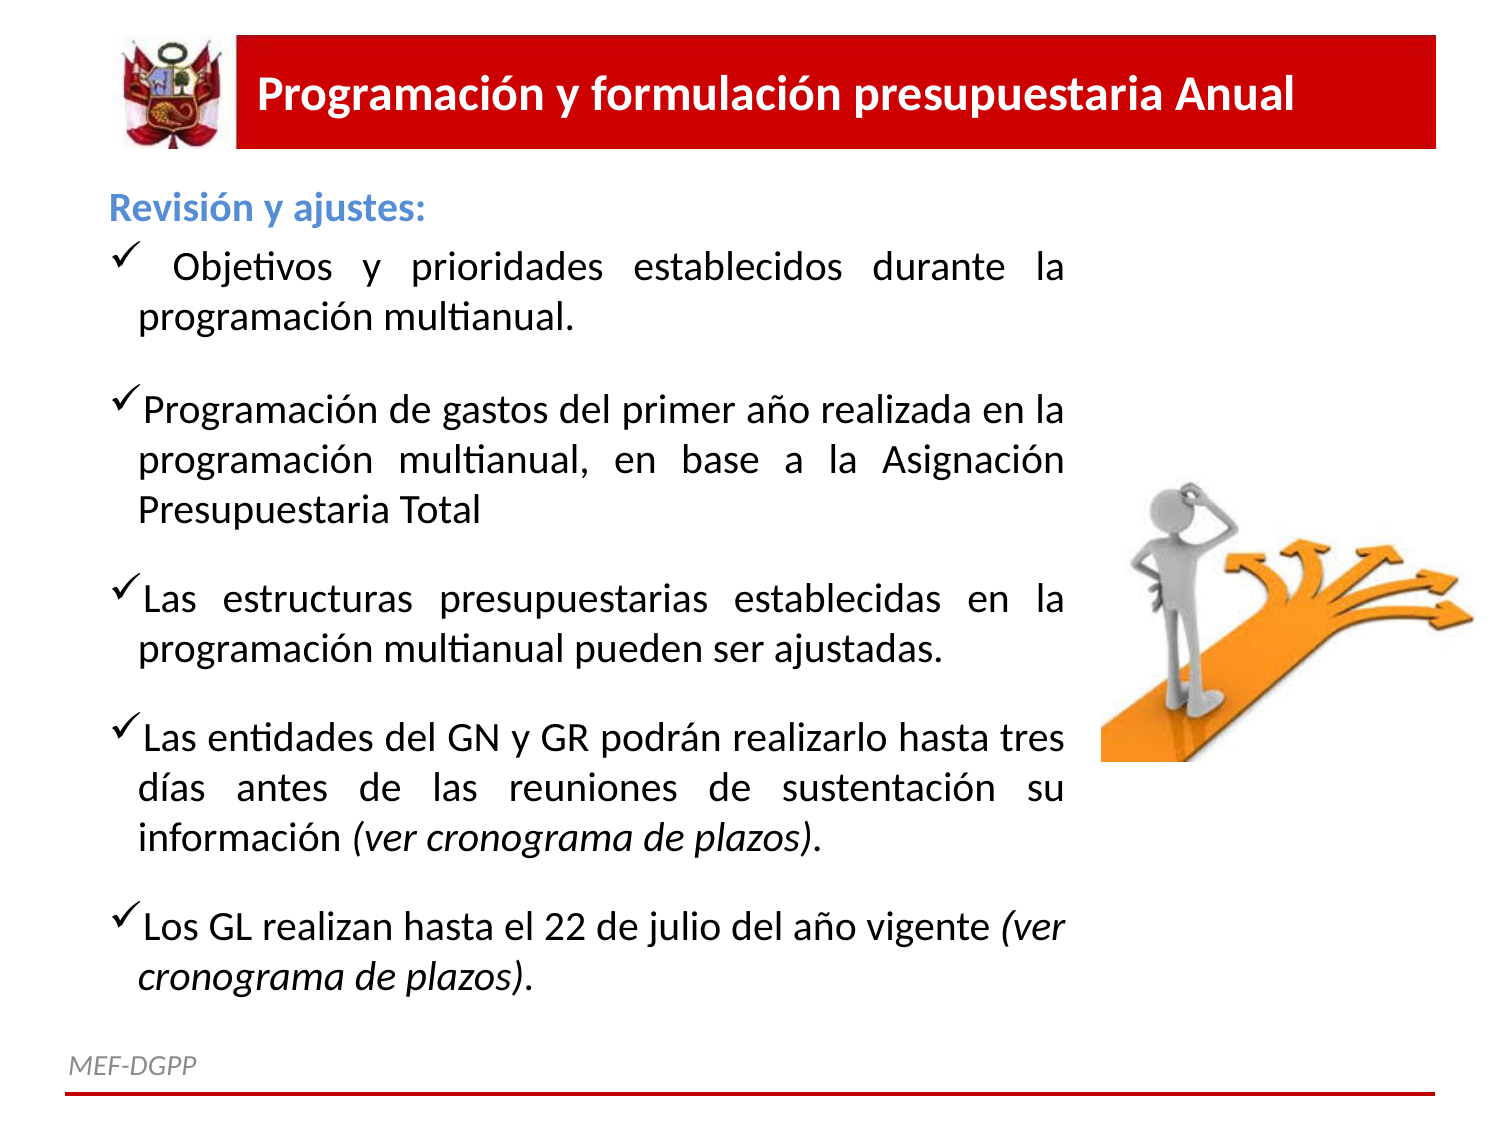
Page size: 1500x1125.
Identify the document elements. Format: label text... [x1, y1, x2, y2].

footer MEF-DGPP [53, 1034, 892, 1094]
picture [112, 35, 1436, 149]
picture [1101, 448, 1496, 762]
title Programación y formulación presupuestaria Anual [241, 42, 1454, 138]
list Revisión y ajustes: Objetivos y prioridades establecidos durante la programación multianual. Programación de gastos del primer año realizada en la programación multianual, en base a la Asignación Presupuestaria Total Las estructuras presupuestarias establecidas en la programación multianual pueden ser ajustadas. Las entidades del GN y GR podrán realizarlo hasta tres días antes de las reuniones de sustentación su información (ver cronograma de plazos). Los GL realizan hasta el 22 de julio del año vigente (ver cronograma de plazos). [93, 172, 1081, 1044]
